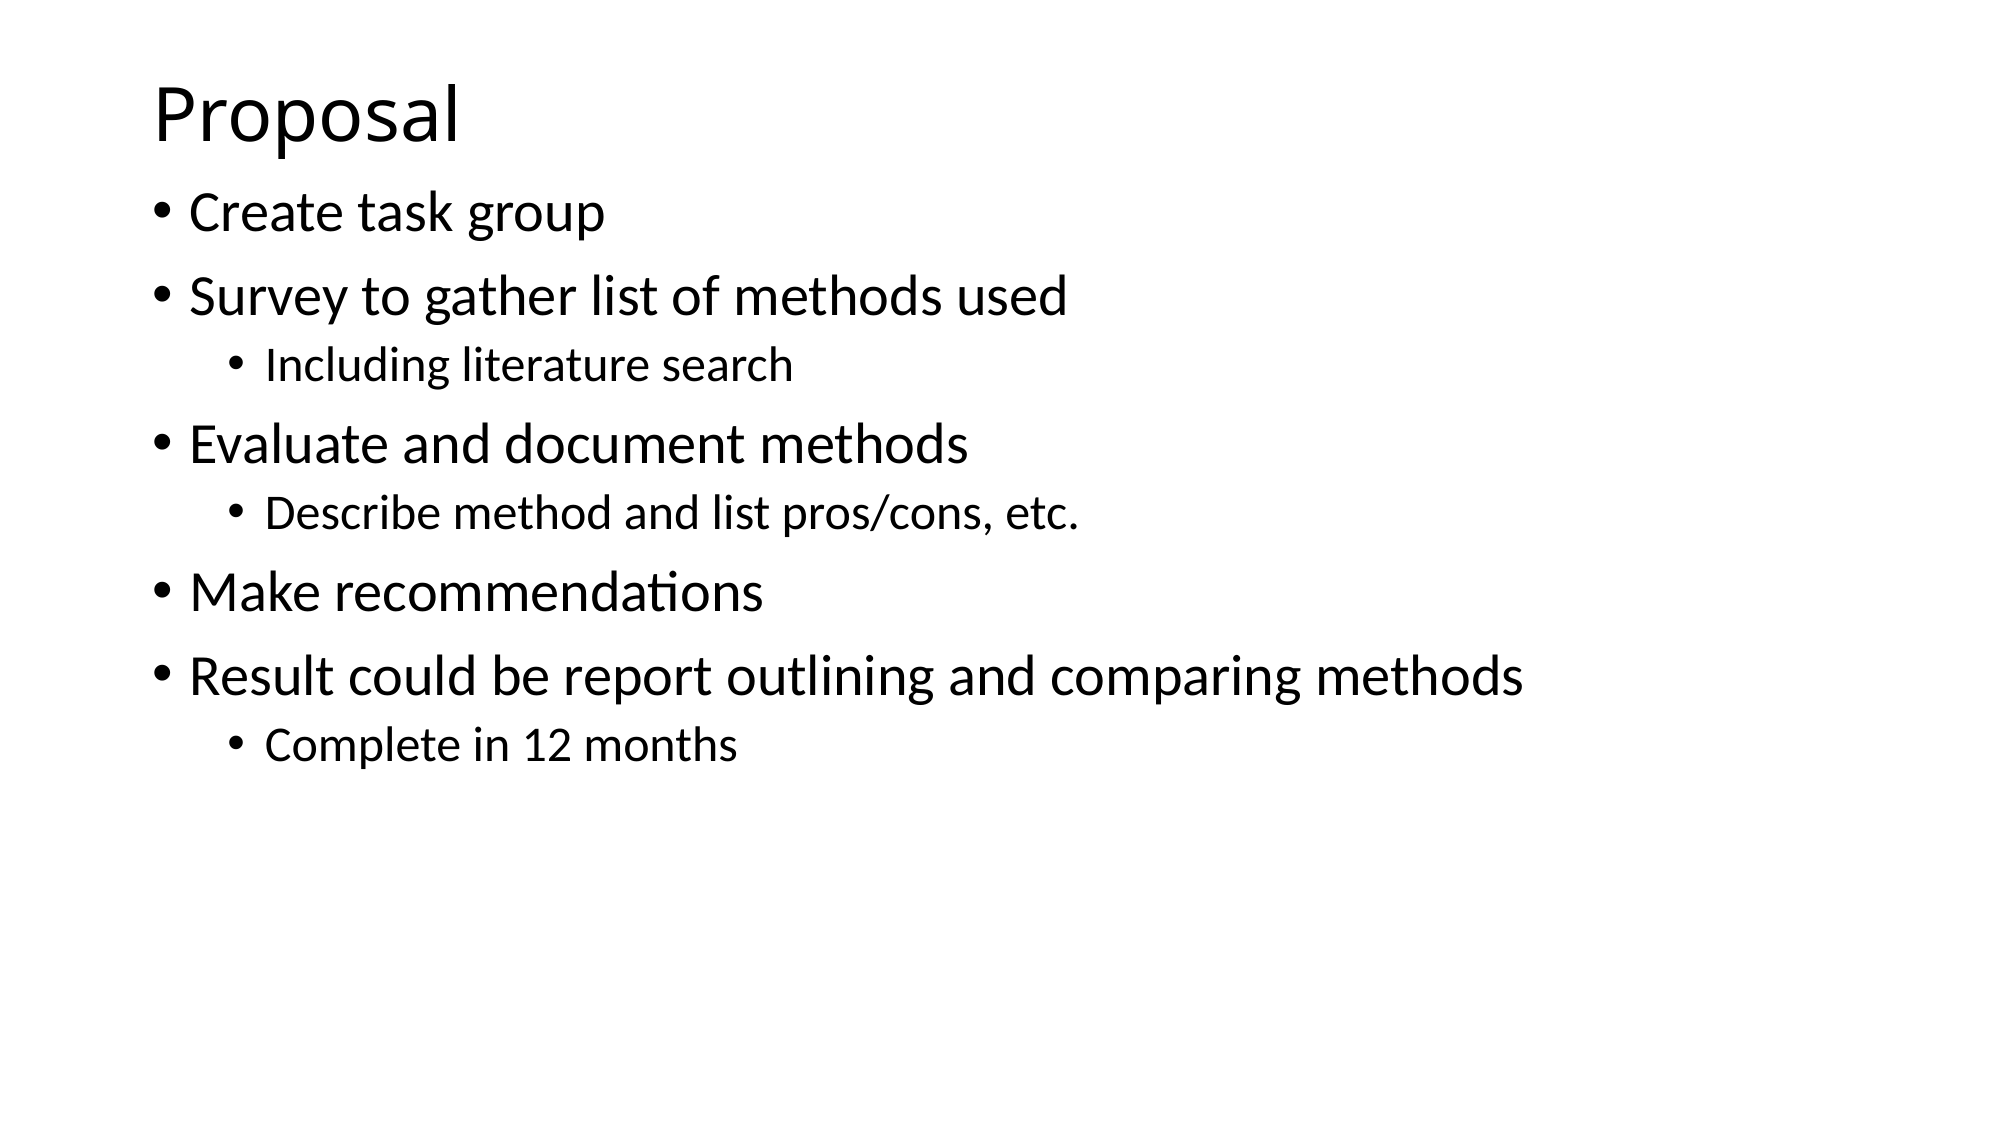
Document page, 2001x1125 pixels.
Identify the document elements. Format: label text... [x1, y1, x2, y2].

list Create task group Survey to gather list of methods used Including literature search Evaluate and document methods Describe method and list pros/cons, etc. Make recommendations Result could be report outlining and comparing methods Complete in 12 months [137, 173, 1923, 1014]
title Proposal [137, 59, 1863, 173]
